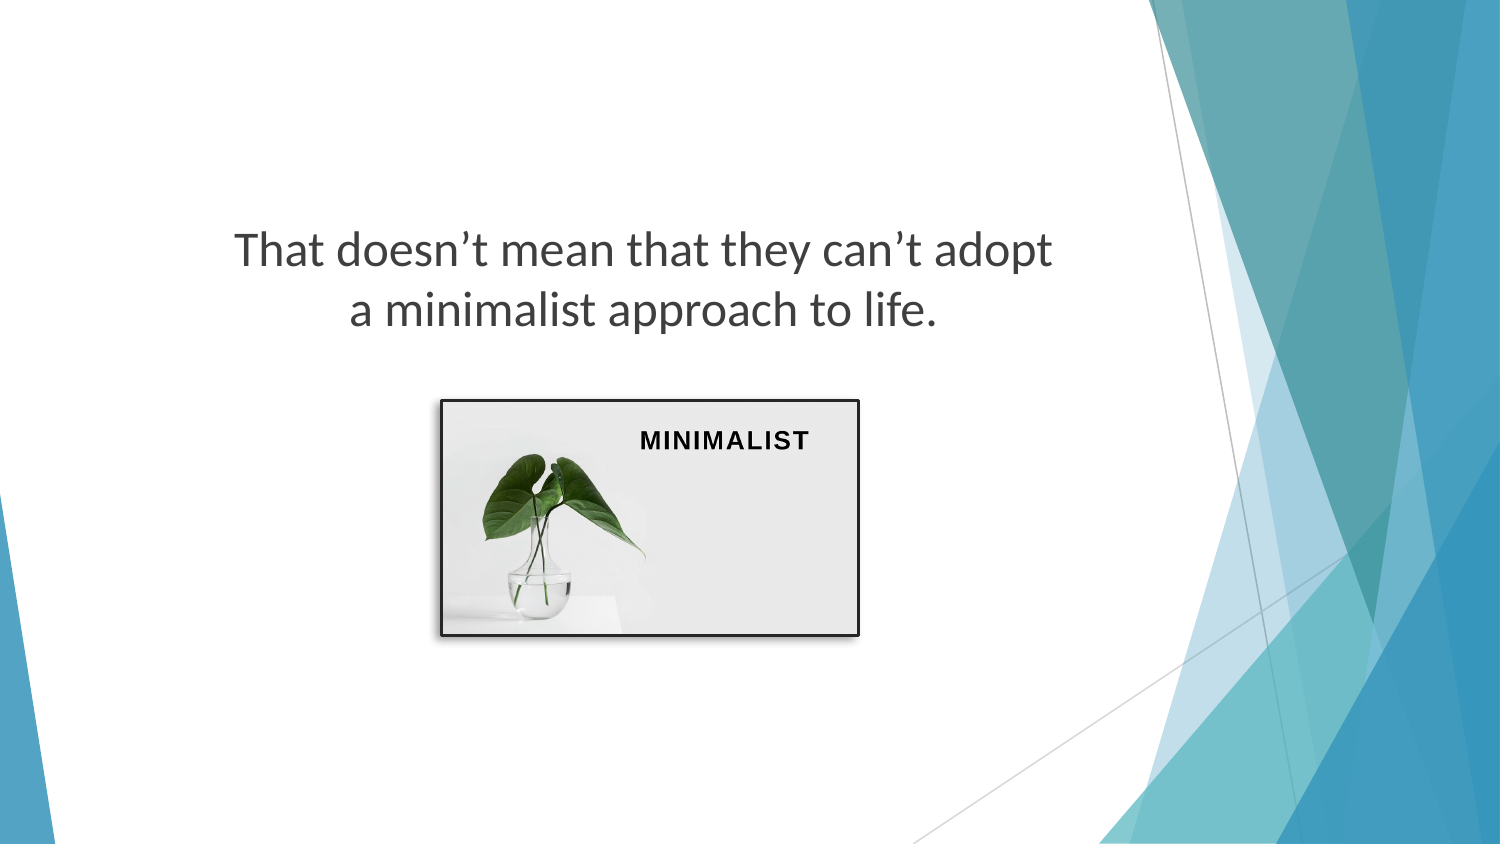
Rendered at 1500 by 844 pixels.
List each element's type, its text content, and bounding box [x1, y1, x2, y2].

list That doesn’t mean that they can’t adopt a minimalist approach to life. [218, 209, 1069, 351]
picture [442, 401, 858, 635]
